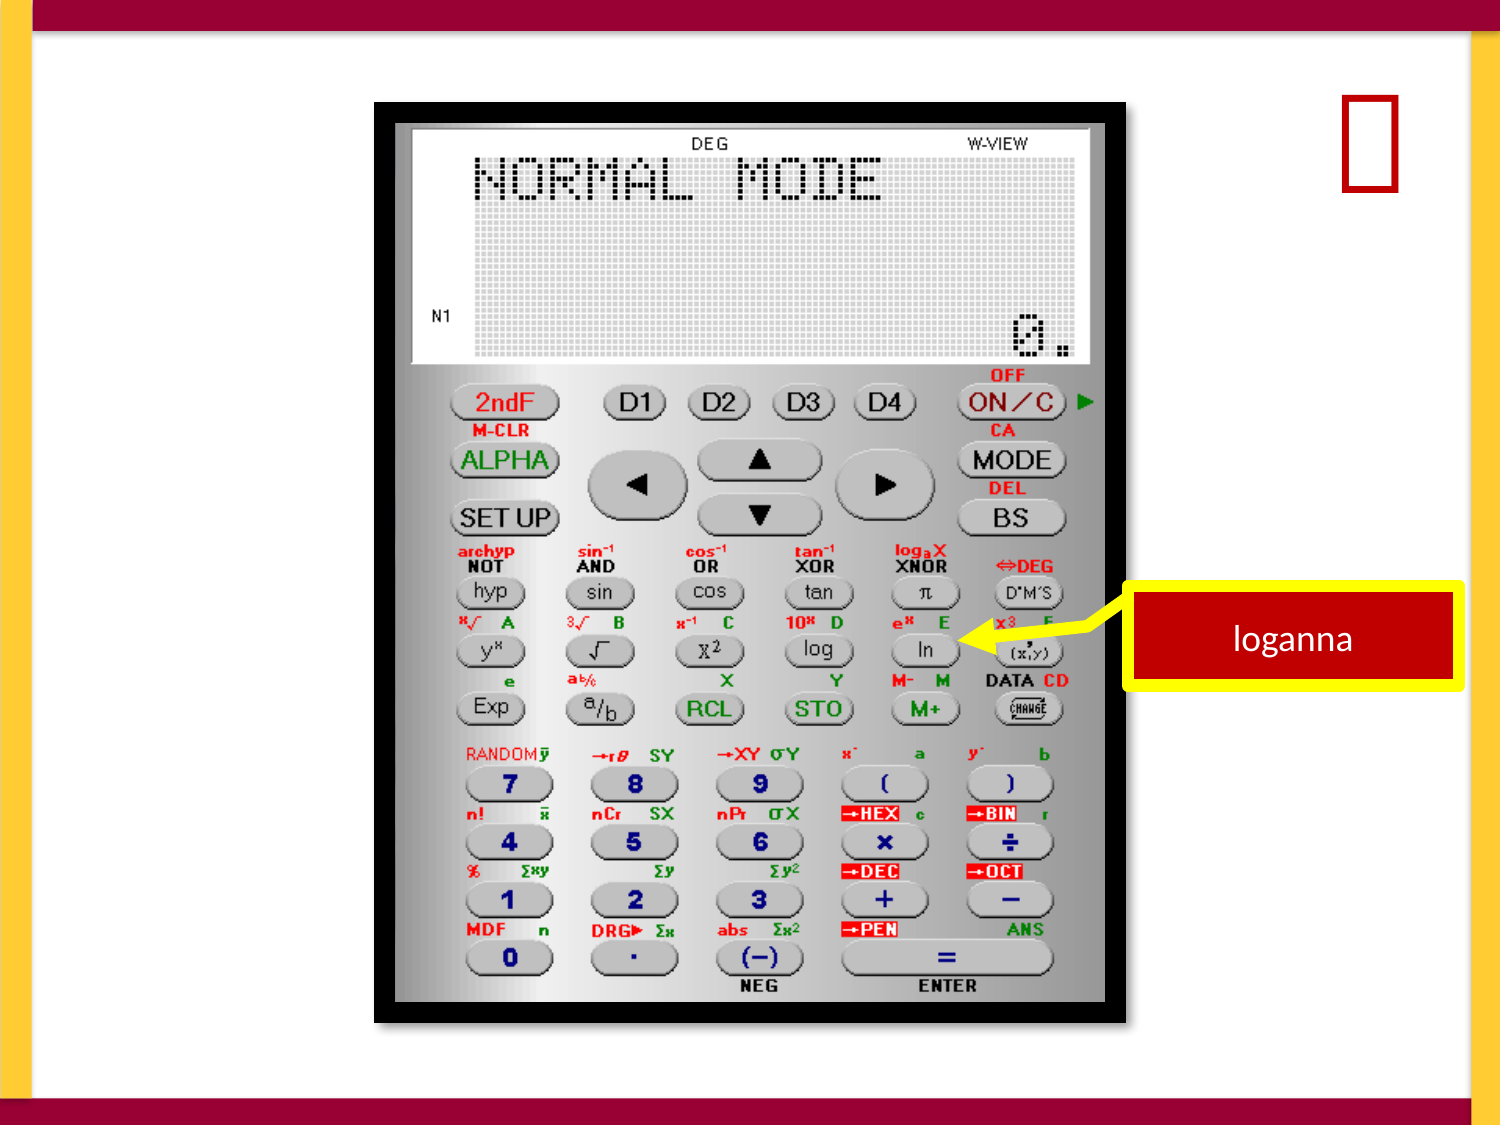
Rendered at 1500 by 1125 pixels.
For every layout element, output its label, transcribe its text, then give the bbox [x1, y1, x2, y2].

text_box loganna [957, 584, 1461, 688]
text_box  [1289, 40, 1453, 175]
picture [395, 123, 1105, 1002]
